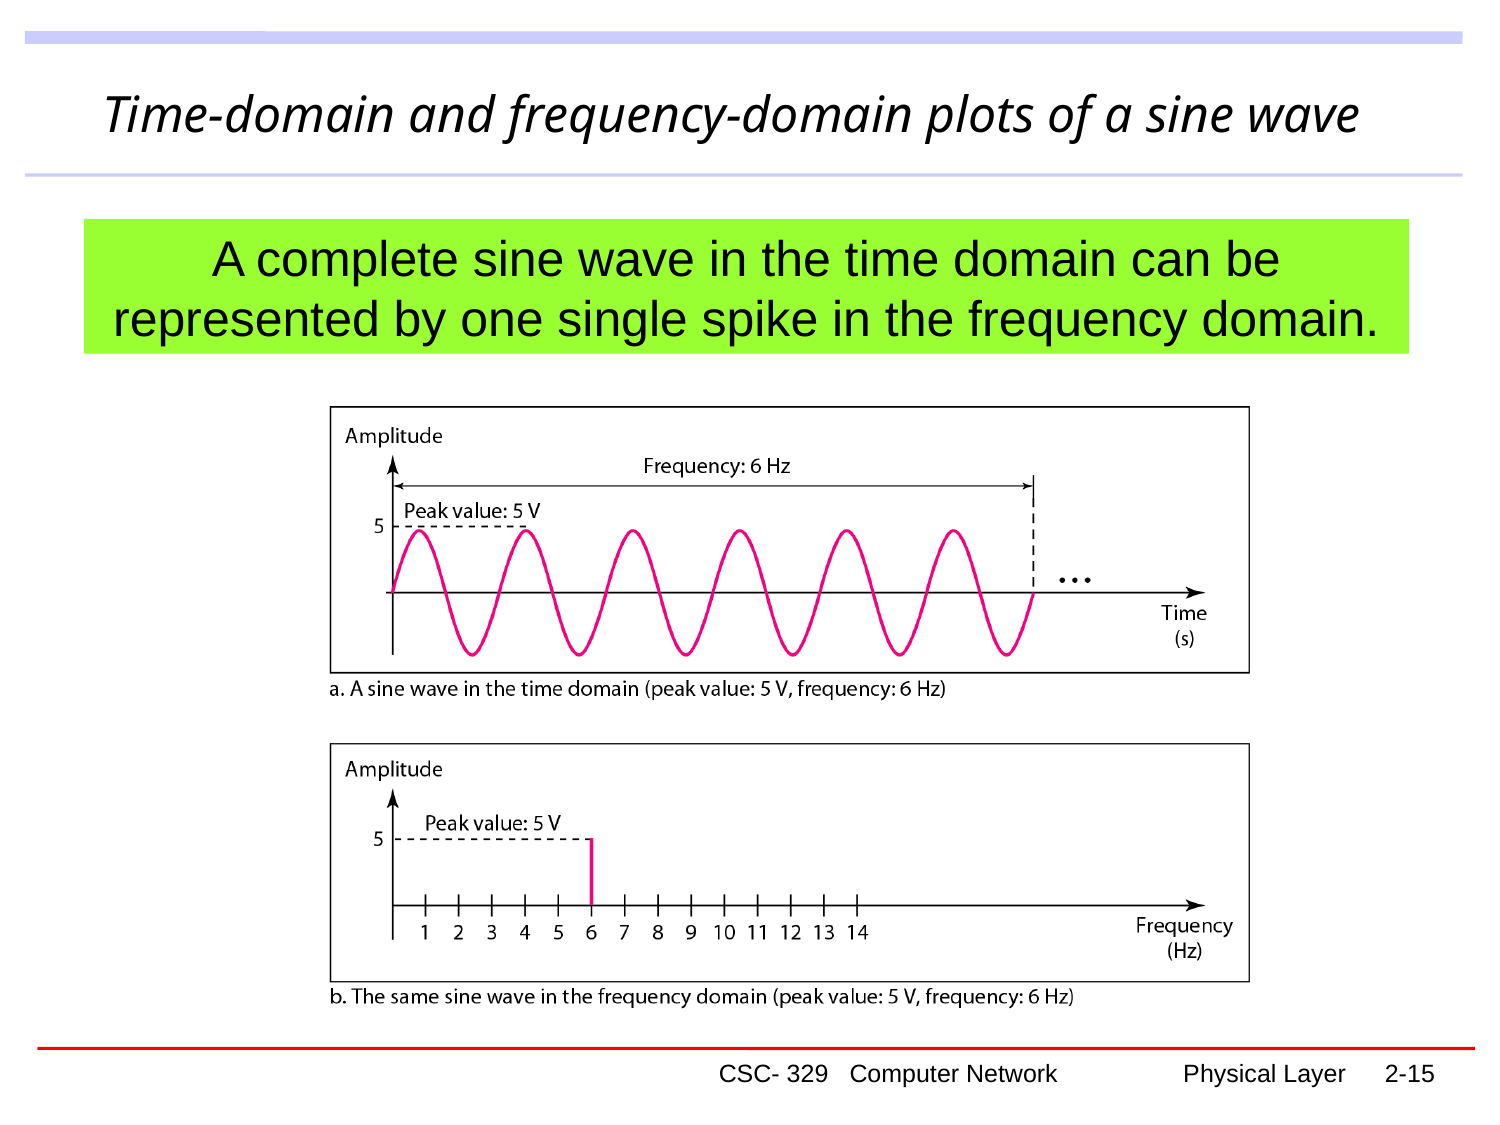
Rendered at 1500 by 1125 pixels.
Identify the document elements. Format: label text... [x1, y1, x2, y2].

text_box A complete sine wave in the time domain can be represented by one single spike in the frequency domain. [84, 218, 1410, 354]
text_box Time-domain and frequency-domain plots of a sine wave [87, 74, 1377, 150]
picture [329, 406, 1250, 1010]
footer CSC- 329 Computer Network Physical Layer [578, 1049, 1338, 1125]
slide_number 2-15 [1338, 1049, 1451, 1125]
